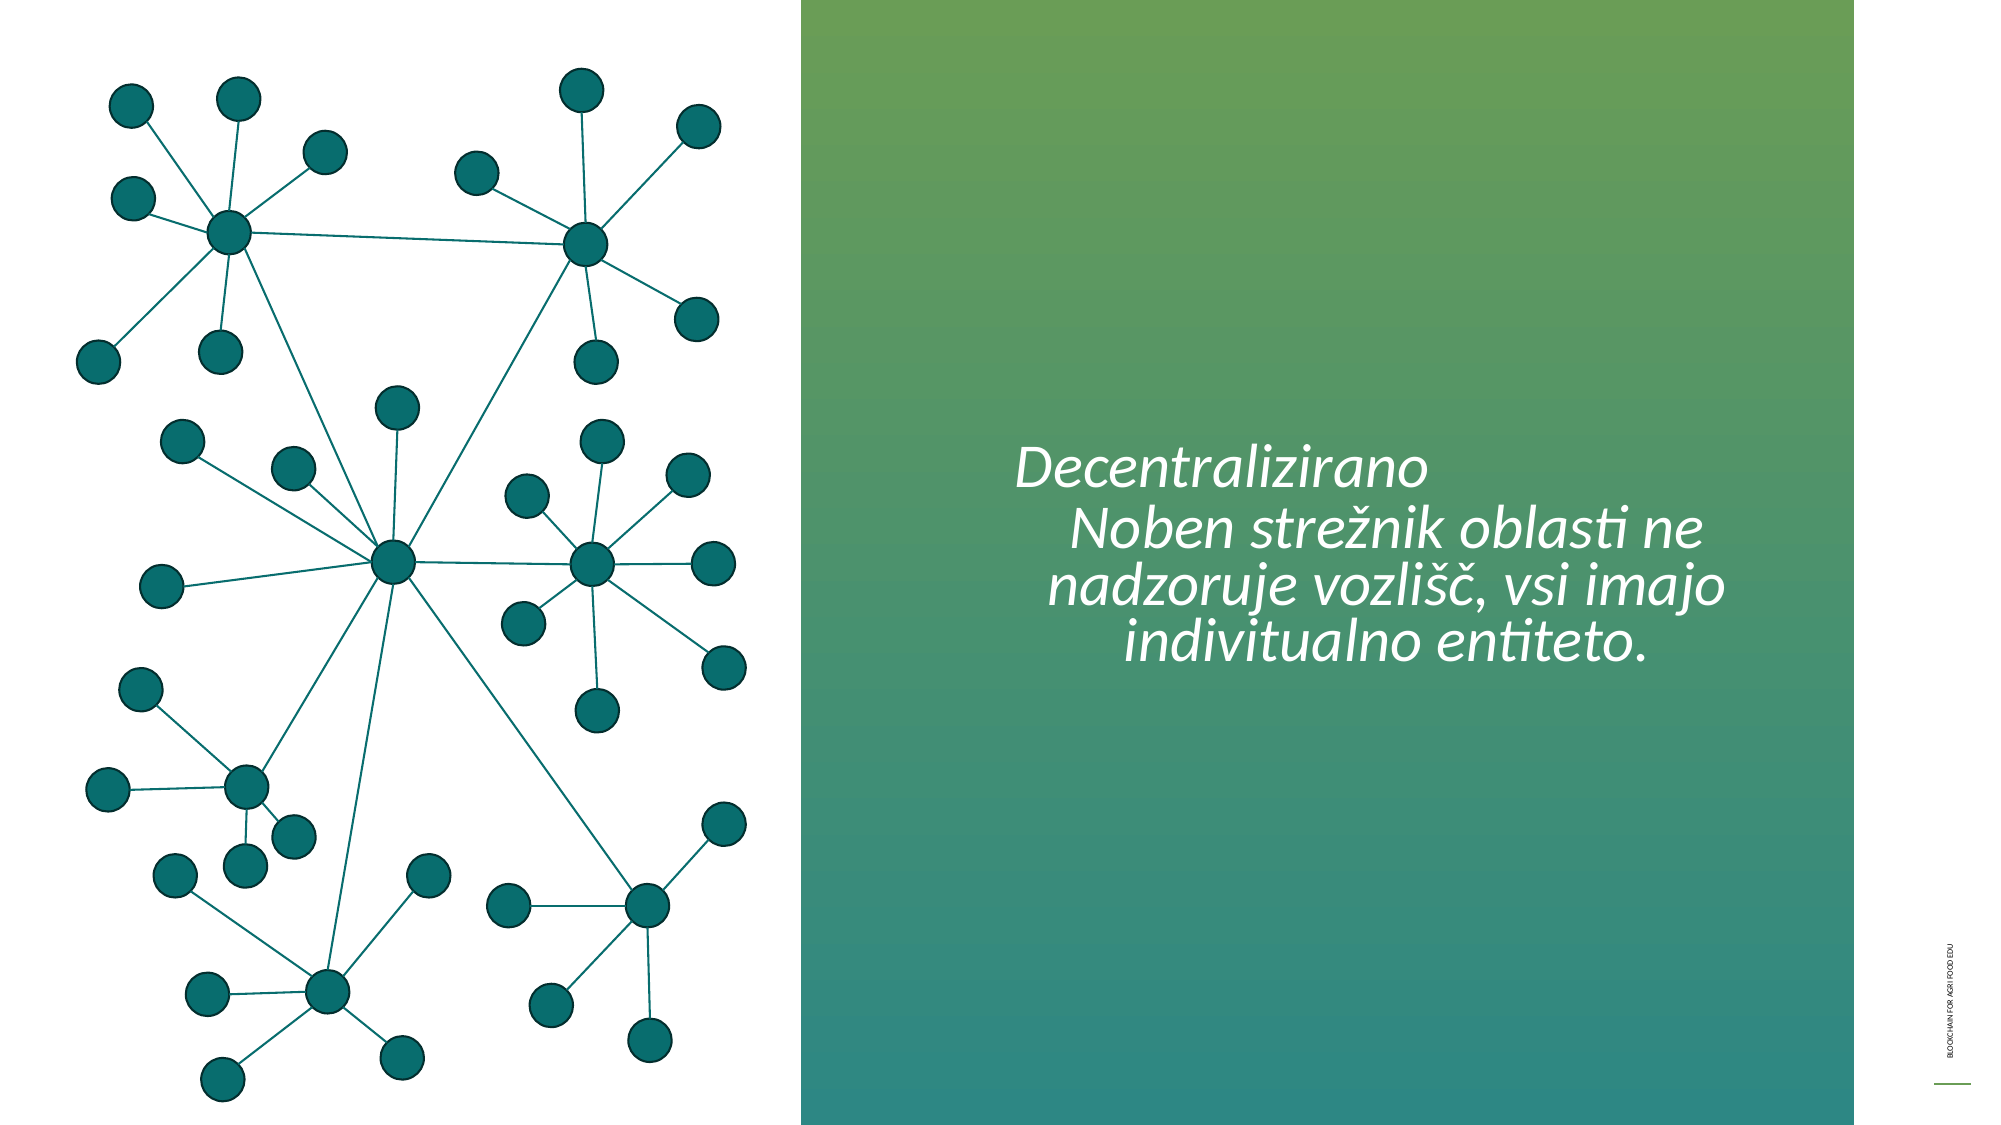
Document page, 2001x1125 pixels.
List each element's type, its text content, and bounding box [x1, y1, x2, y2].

list Decentralizirano Noben strežnik oblasti ne nadzoruje vozlišč, vsi imajo indivitualno entiteto. [999, 97, 1775, 1017]
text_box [76, 68, 747, 1102]
